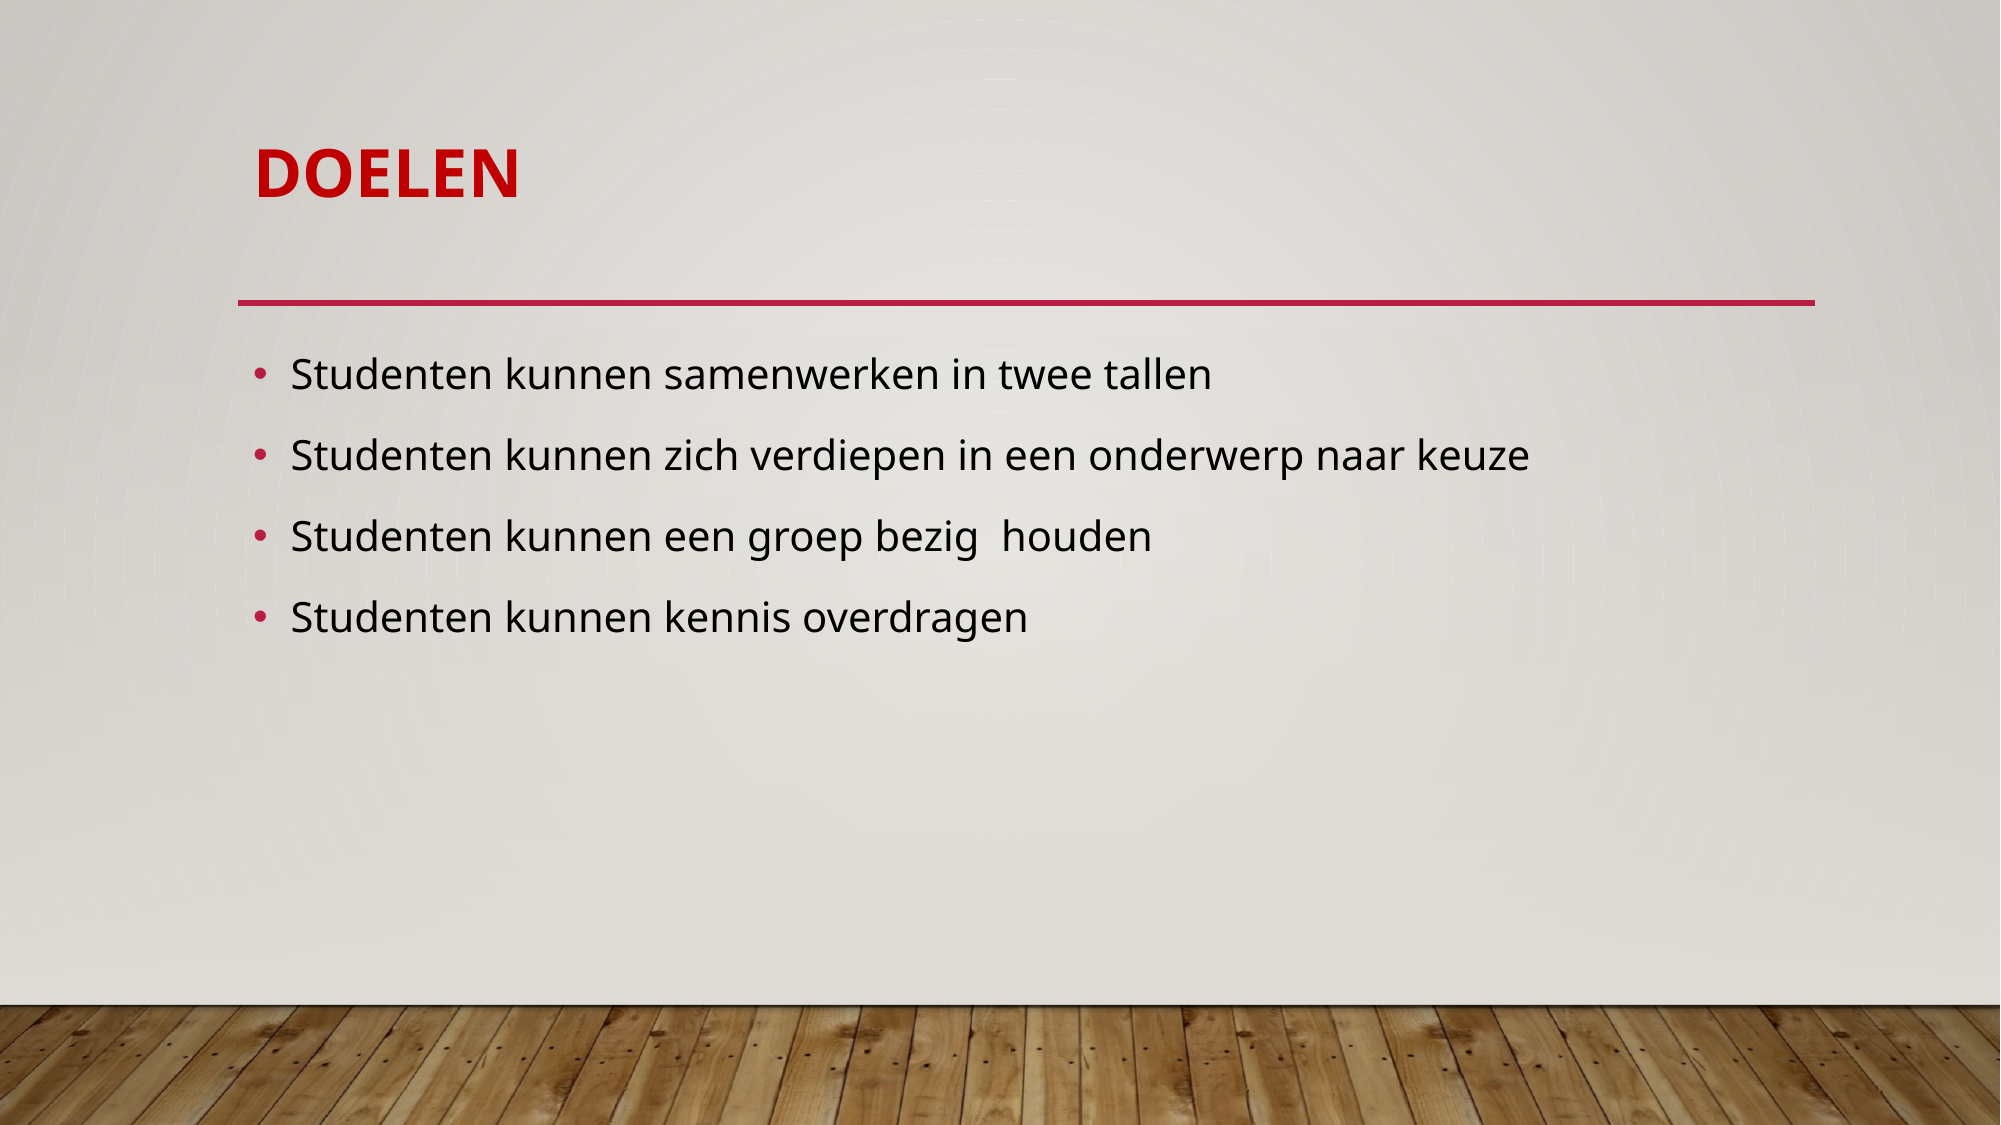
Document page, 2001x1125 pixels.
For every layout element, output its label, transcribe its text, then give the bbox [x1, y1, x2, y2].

list Studenten kunnen samenwerken in twee tallen Studenten kunnen zich verdiepen in een onderwerp naar keuze Studenten kunnen een groep bezig houden Studenten kunnen kennis overdragen [238, 330, 1814, 897]
title Doelen [238, 131, 1814, 305]
picture [0, 1005, 2000, 1125]
